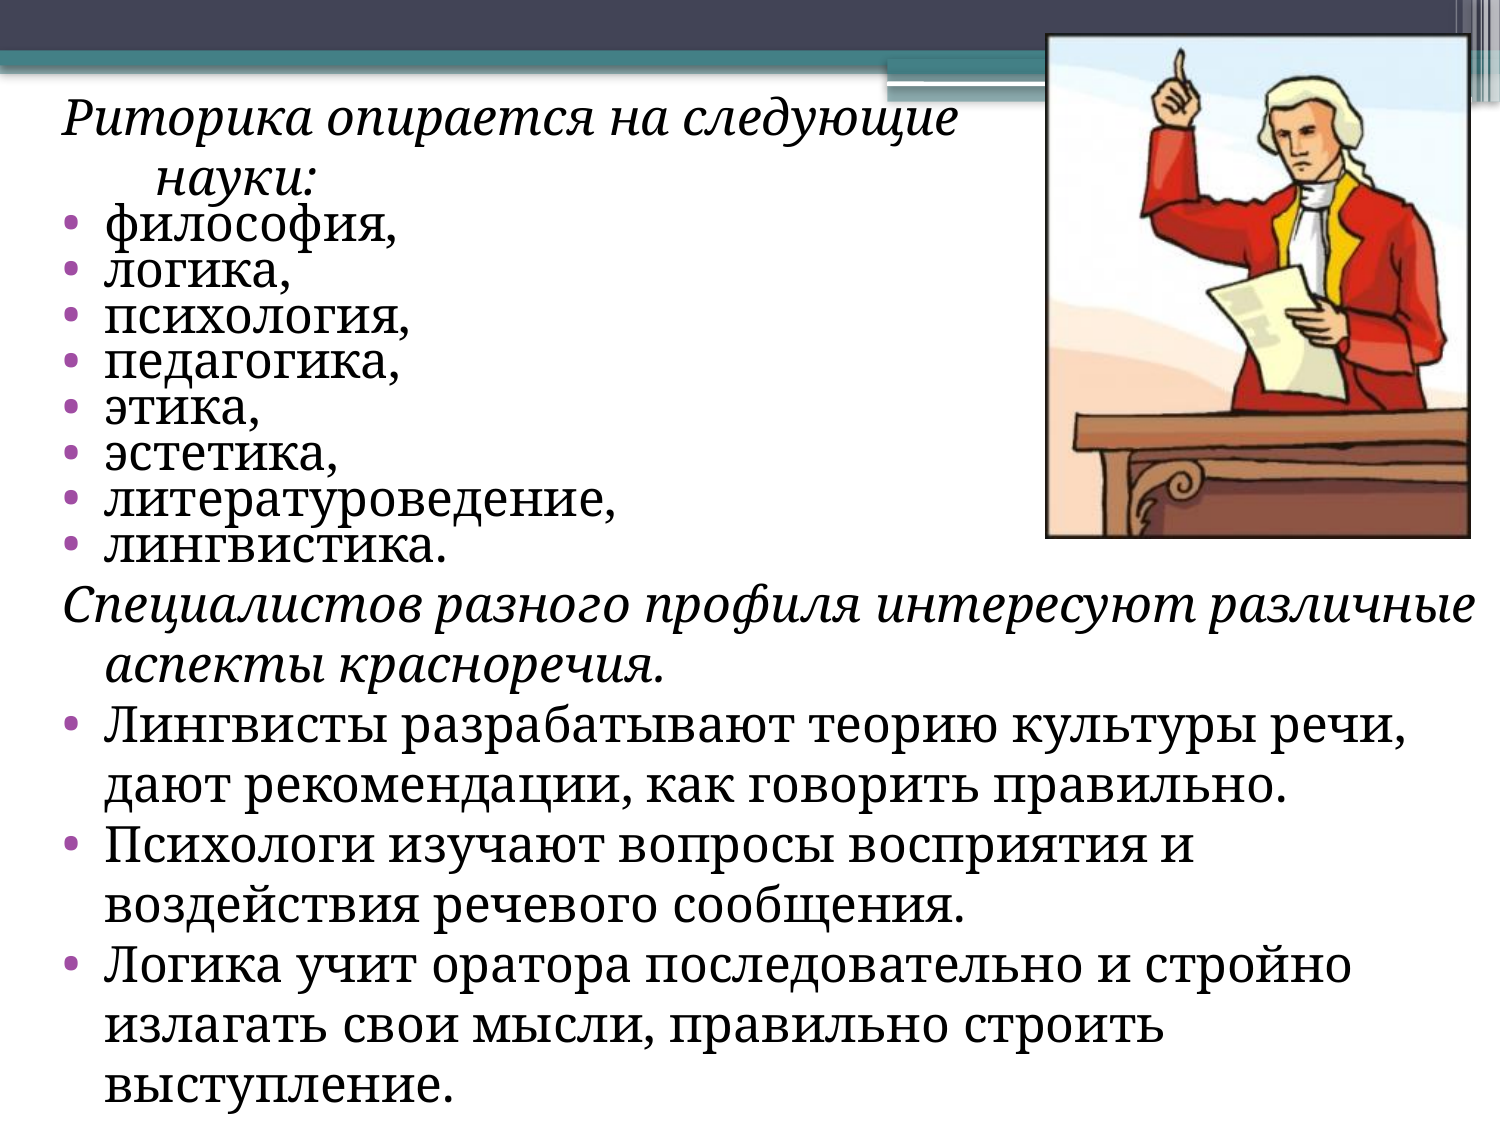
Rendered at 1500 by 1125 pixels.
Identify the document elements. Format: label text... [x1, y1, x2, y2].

list Риторика опирается на следующие науки: философия, логика, психология, педагогика, этика, эстетика, литературоведение, лингвистика. Специалистов разного профиля интересуют различные аспекты красноречия. Лингвисты разрабатывают теорию культуры речи, дают рекомендации, как говорить правильно. Психологи изучают вопросы восприятия и воздействия речевого сообщения. Логика учит оратора последовательно и стройно излагать свои мысли, правильно строить выступление. [29, 78, 1500, 1125]
picture [1045, 33, 1471, 540]
